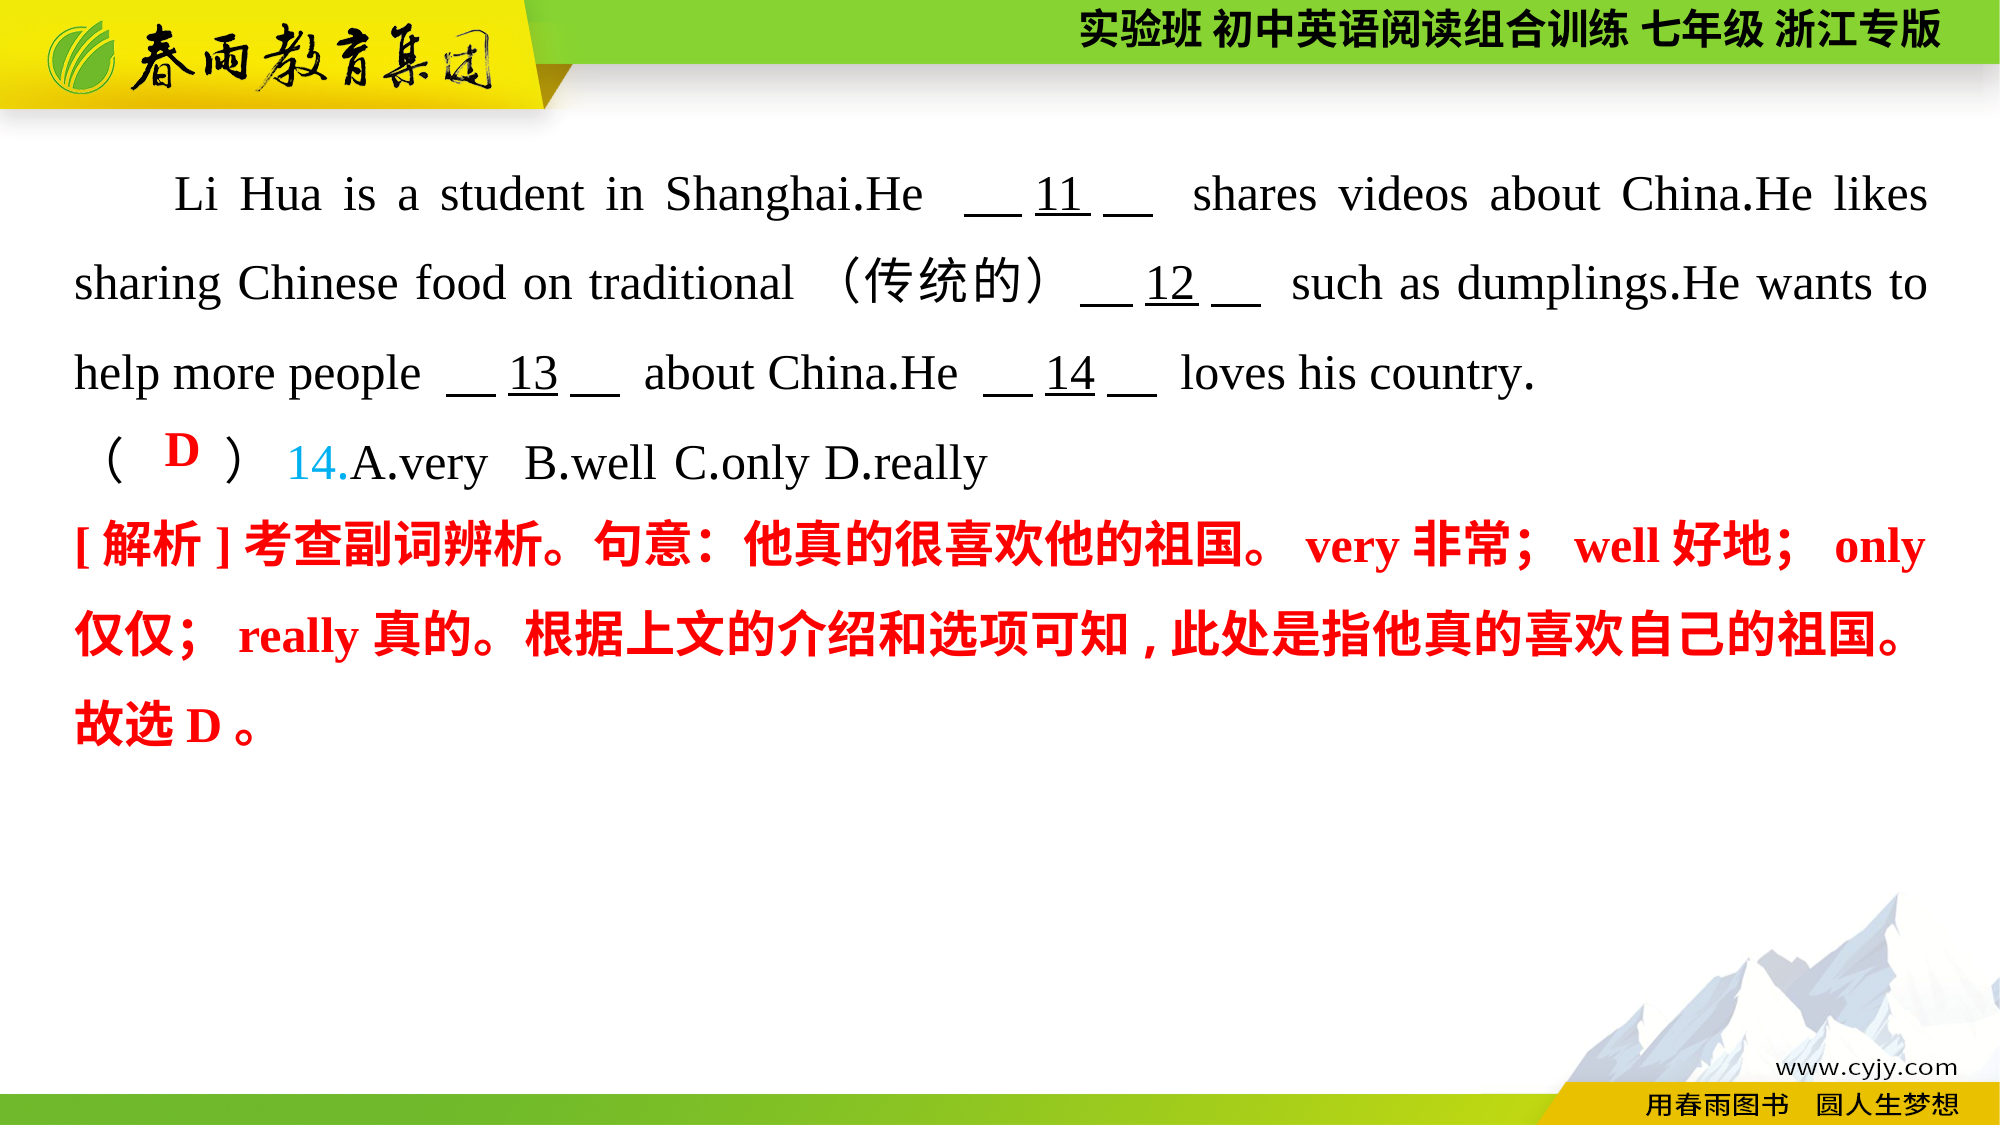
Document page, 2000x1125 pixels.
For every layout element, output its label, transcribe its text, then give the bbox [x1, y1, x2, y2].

text_box D [149, 408, 216, 475]
picture [0, 0, 2000, 1125]
list Li Hua is a student in Shanghai.He 11 shares videos about China.He likes sharing Chinese food on traditional（传统的） 12 such as dumplings.He wants to help more people 13 about China.He 14 loves his country. （ ）14.A.very B.well C.only D.really [59, 122, 1944, 475]
text_box [解析]考查副词辨析。句意：他真的很喜欢他的祖国。very非常；well好地；only仅仅；really真的。根据上文的介绍和选项可知,此处是指他真的喜欢自己的祖国。故选D。 [59, 475, 1944, 761]
